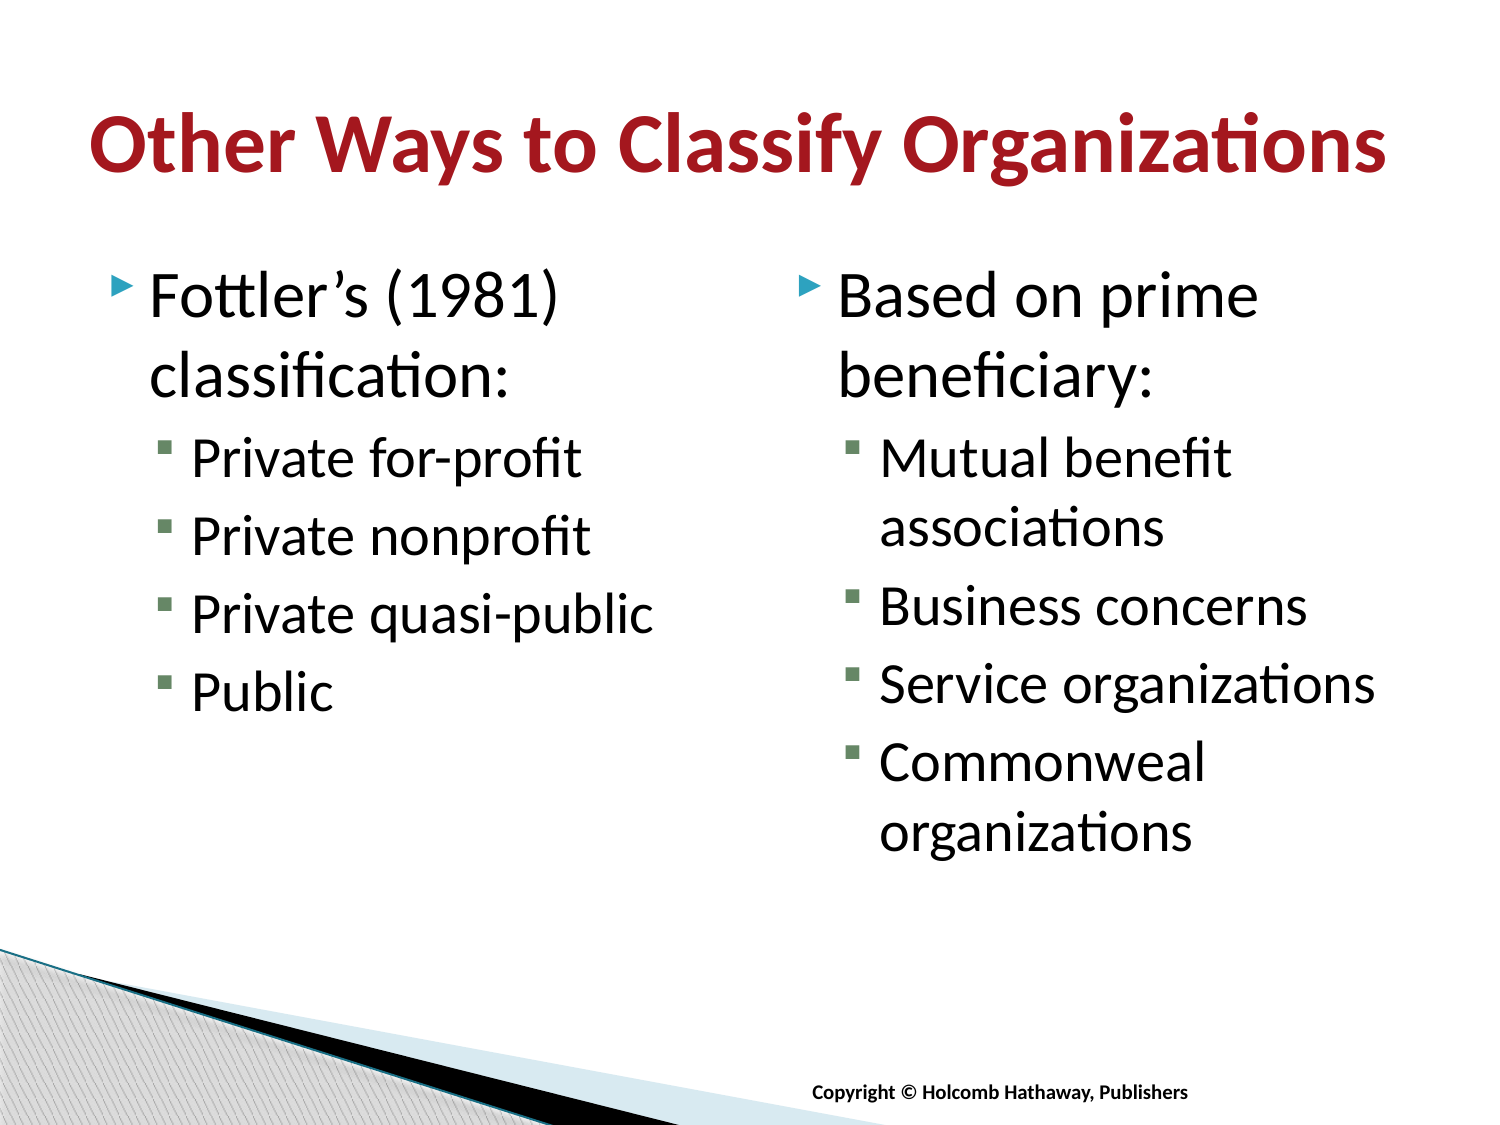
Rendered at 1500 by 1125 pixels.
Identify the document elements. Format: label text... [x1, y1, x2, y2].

list Fottler’s (1981) classification: Private for-profit Private nonprofit Private quasi-public Public [75, 243, 738, 1038]
list Based on prime beneficiary: Mutual benefit associations Business concerns Service organizations Commonweal organizations [762, 243, 1425, 1038]
title Other Ways to Classify Organizations [75, 45, 1425, 233]
footer Copyright © Holcomb Hathaway, Publishers [718, 1051, 1213, 1112]
